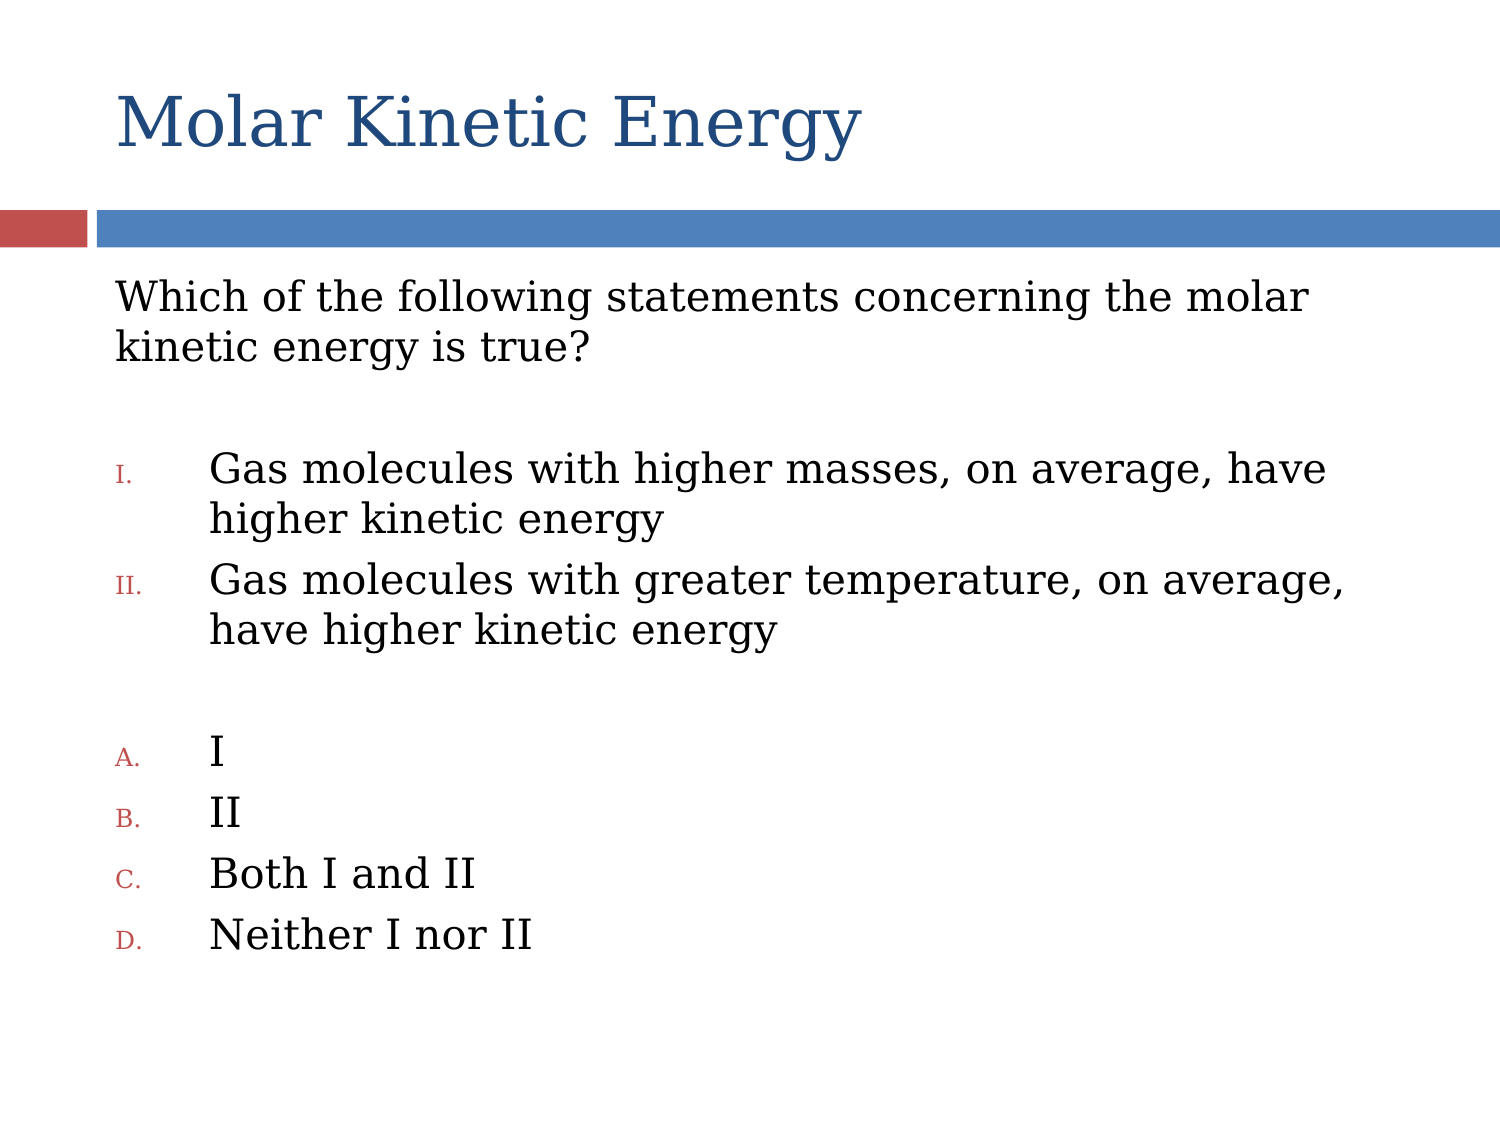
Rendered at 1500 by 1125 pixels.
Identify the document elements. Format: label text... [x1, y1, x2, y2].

list Which of the following statements concerning the molar kinetic energy is true? Gas molecules with higher masses, on average, have higher kinetic energy Gas molecules with greater temperature, on average, have higher kinetic energy I II Both I and II Neither I nor II [100, 262, 1438, 1000]
title Molar Kinetic Energy [100, 37, 1438, 200]
